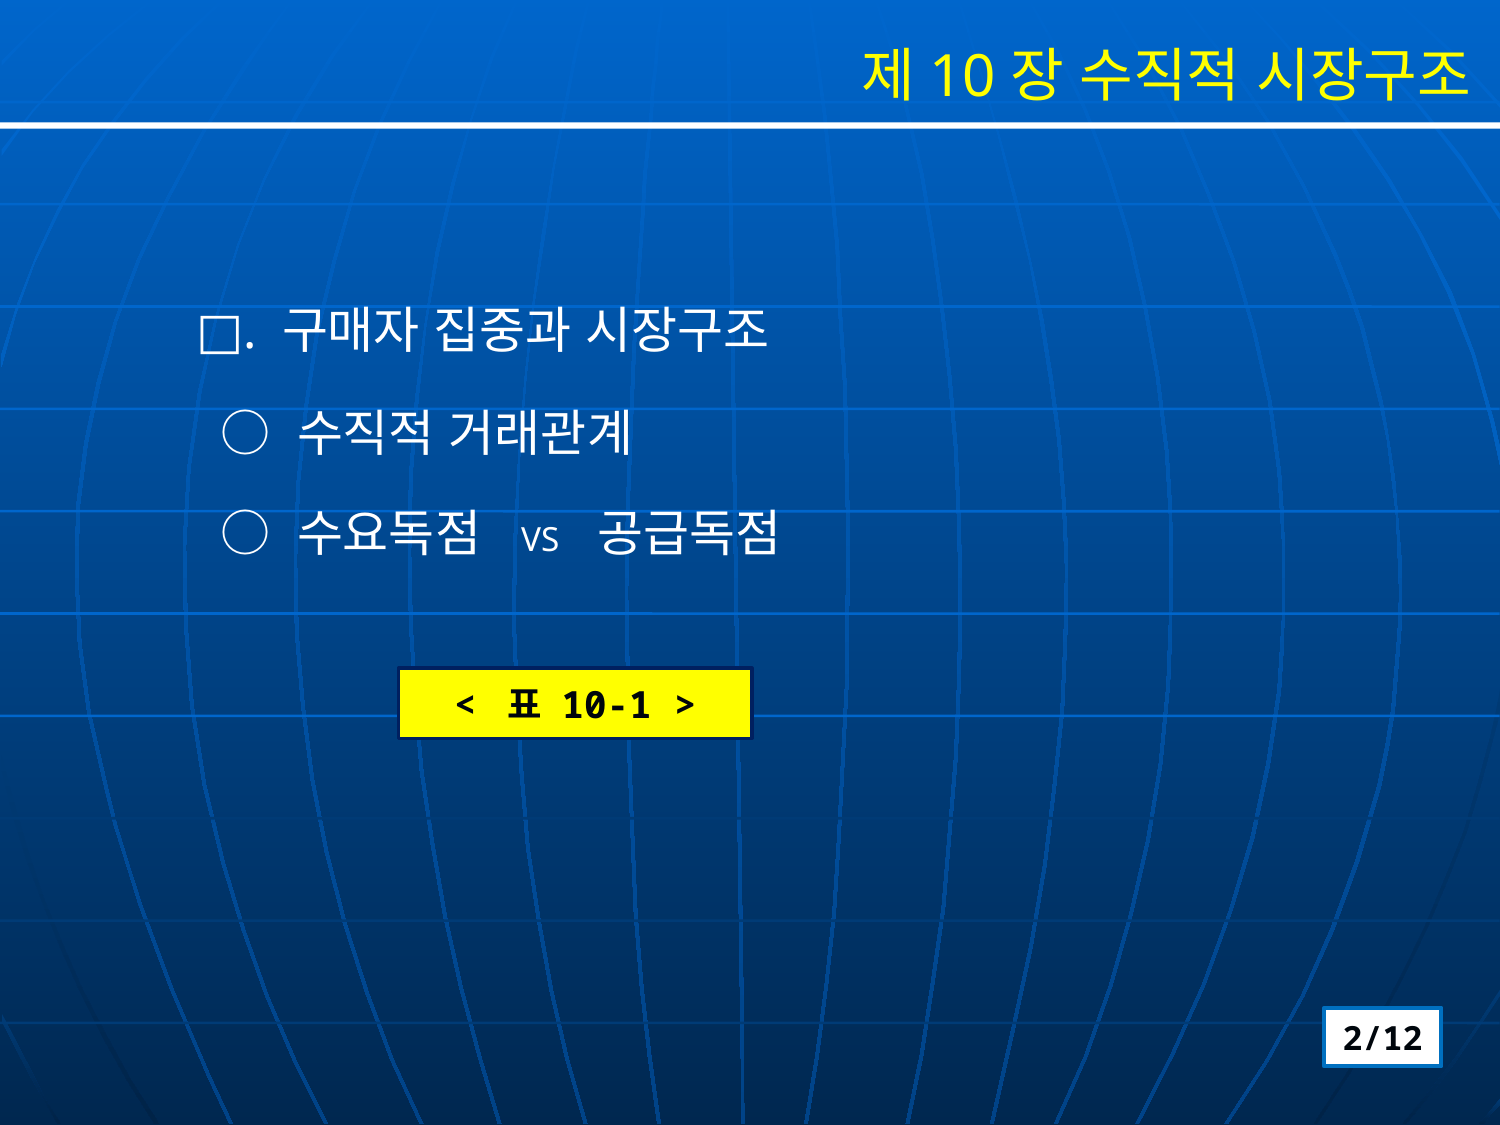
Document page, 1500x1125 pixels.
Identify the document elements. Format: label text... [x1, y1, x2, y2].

text_box 2/12 [1322, 1006, 1443, 1068]
text_box 제10장 수직적 시장구조 [847, 31, 1486, 116]
list □. 구매자 집중과 시장구조 ○ 수직적 거래관계 ○ 수요독점 VS 공급독점 [163, 234, 1173, 978]
text_box < 표 10-1 > [396, 666, 754, 740]
